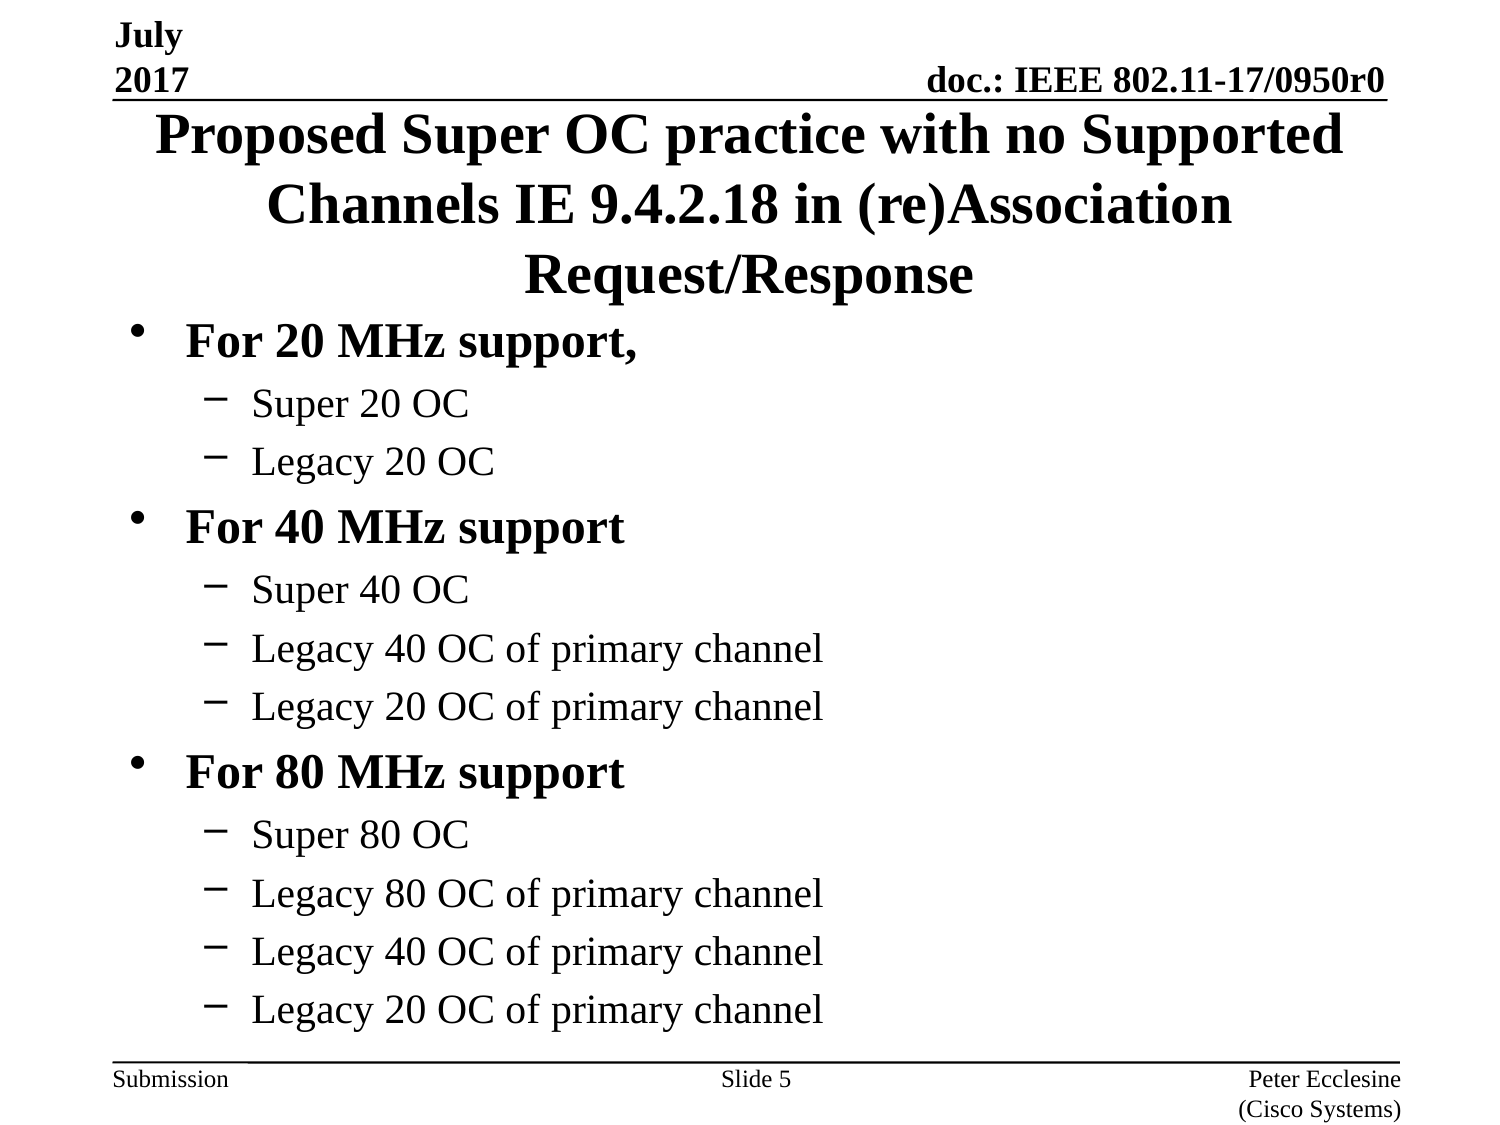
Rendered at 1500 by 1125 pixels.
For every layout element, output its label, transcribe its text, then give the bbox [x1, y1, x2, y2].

footer Peter Ecclesine (Cisco Systems) [1181, 1061, 1402, 1093]
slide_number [114, 54, 265, 101]
title Proposed Super OC practice with no Supported Channels IE 9.4.2.18 in (re)Association Request/Response [112, 112, 1388, 288]
list For 20 MHz support, Super 20 OC Legacy 20 OC For 40 MHz support Super 40 OC Legacy 40 OC of primary channel Legacy 20 OC of primary channel For 80 MHz support Super 80 OC Legacy 80 OC of primary channel Legacy 40 OC of primary channel Legacy 20 OC of primary channel [114, 299, 1390, 1063]
slide_number Slide 5 [712, 1061, 800, 1093]
